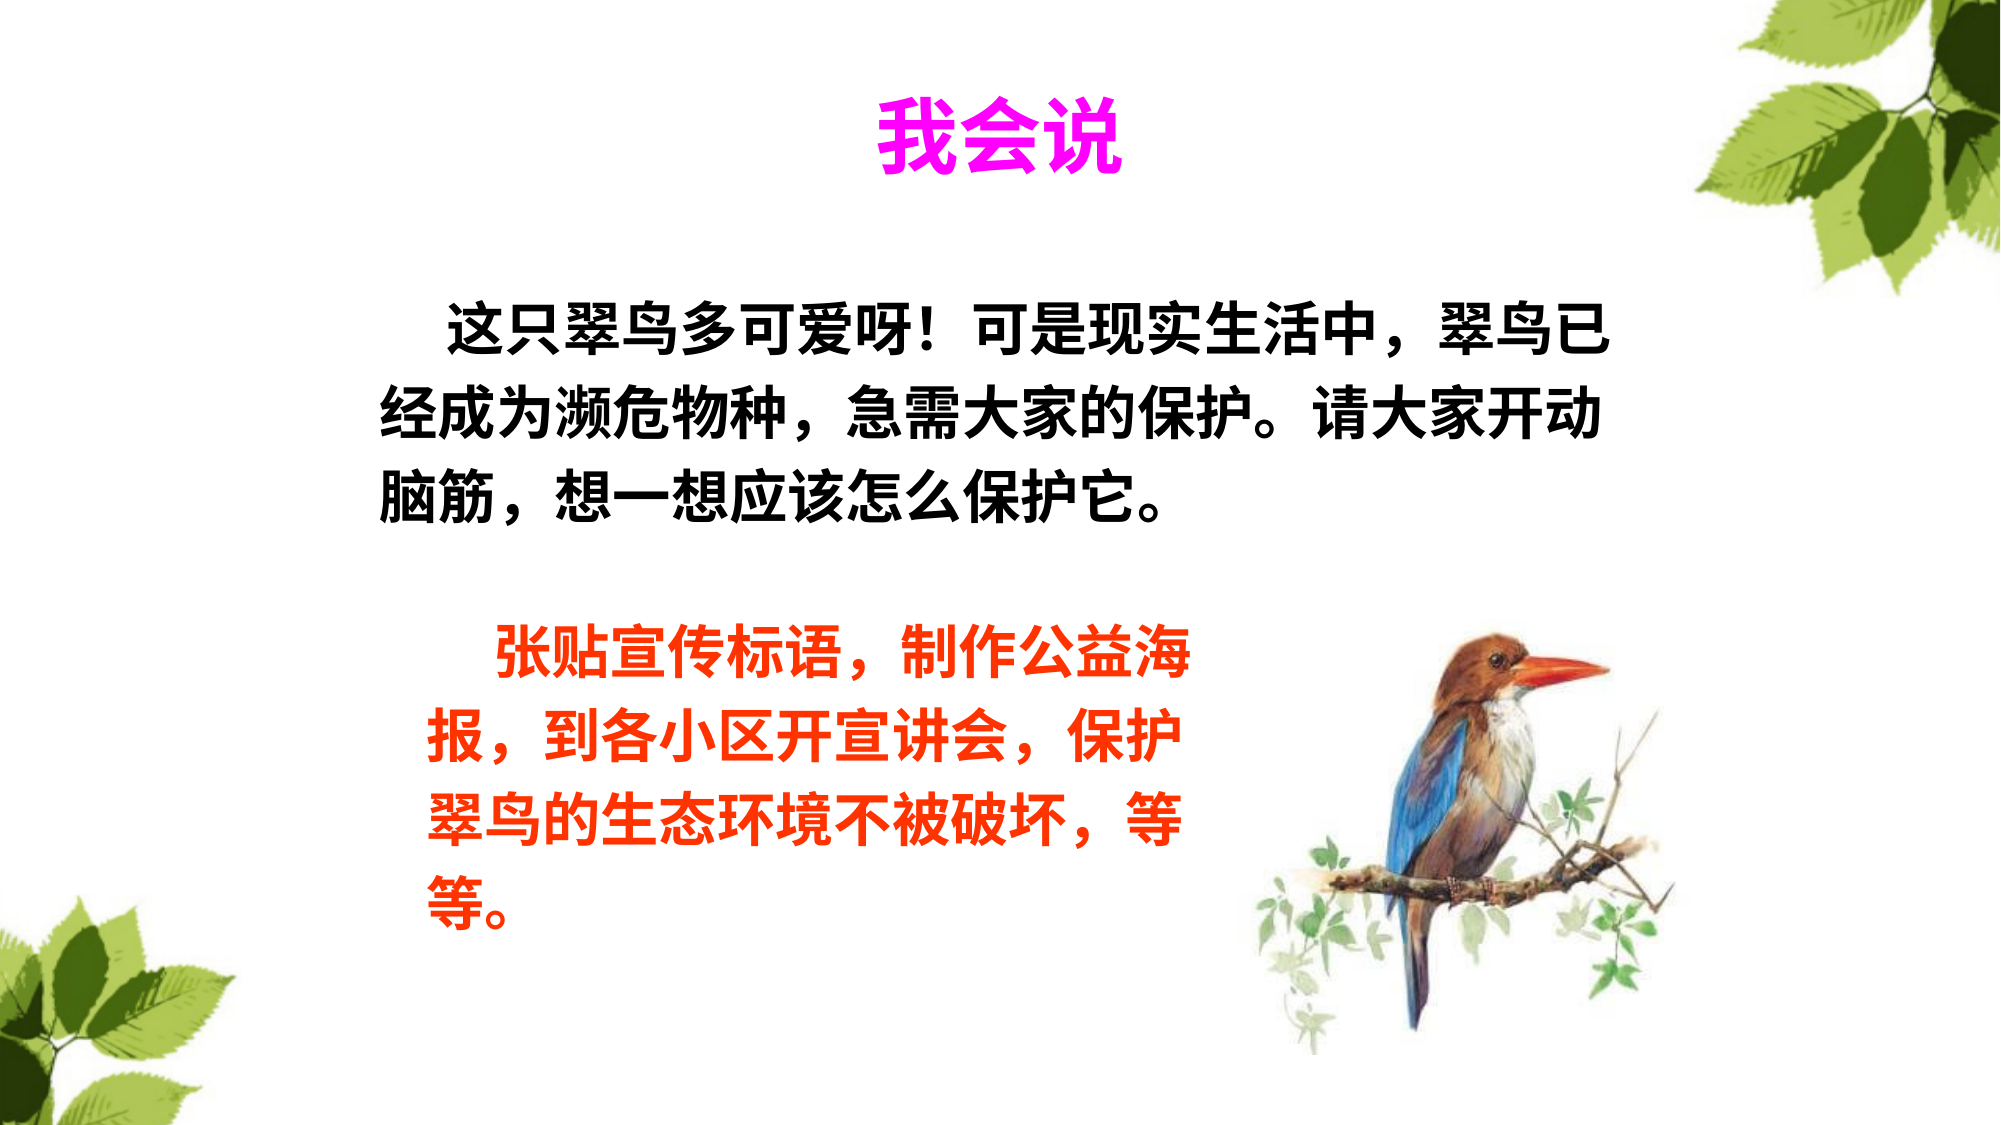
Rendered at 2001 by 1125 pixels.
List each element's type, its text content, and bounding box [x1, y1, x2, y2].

text_box 张贴宣传标语，制作公益海报，到各小区开宣讲会，保护翠鸟的生态环境不被破坏，等等。 [411, 593, 1240, 1055]
picture [0, 890, 242, 1125]
picture [1214, 619, 1705, 1055]
text_box 这只翠鸟多可爱呀！可是现实生活中，翠鸟已经成为濒危物种，急需大家的保护。请大家开动脑筋，想一想应该怎么保护它。 [365, 236, 1657, 571]
picture [1687, 0, 2001, 303]
text_box 我会说 [619, 76, 1381, 237]
